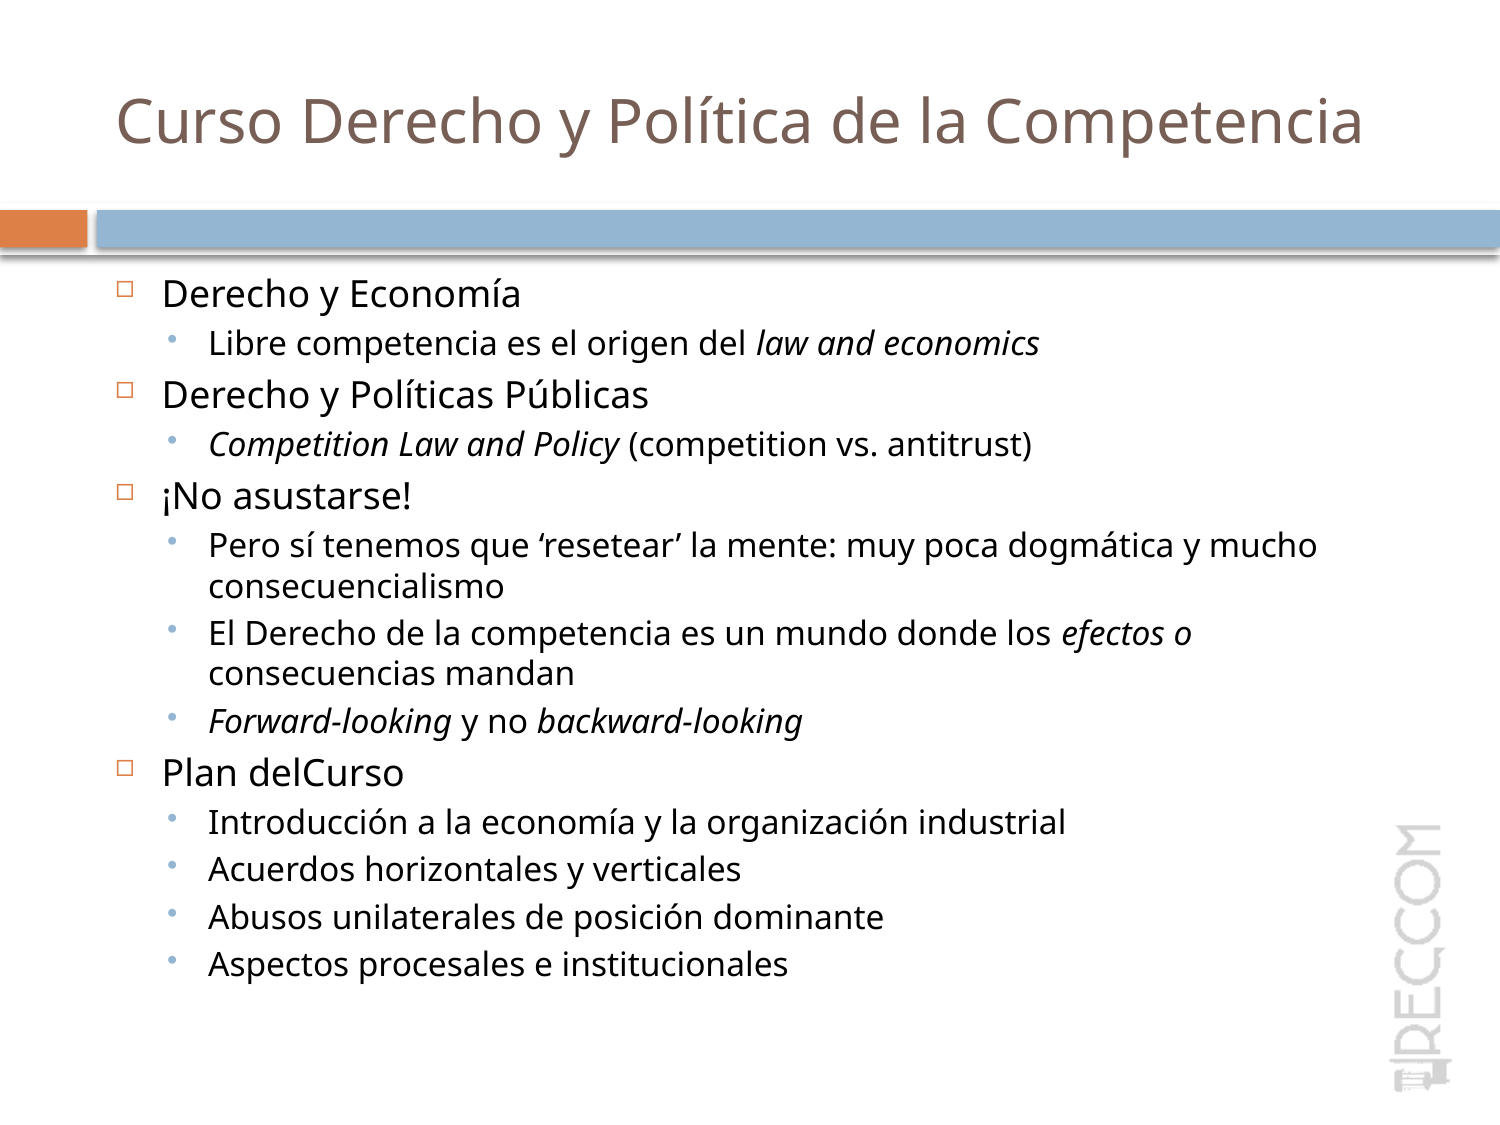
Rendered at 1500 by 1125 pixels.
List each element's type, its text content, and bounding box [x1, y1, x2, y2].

list Derecho y Economía Libre competencia es el origen del law and economics Derecho y Políticas Públicas Competition Law and Policy (competition vs. antitrust) ¡No asustarse! Pero sí tenemos que ‘resetear’ la mente: muy poca dogmática y mucho consecuencialismo El Derecho de la competencia es un mundo donde los efectos o consecuencias mandan Forward-looking y no backward-looking Plan delCurso Introducción a la economía y la organización industrial Acuerdos horizontales y verticales Abusos unilaterales de posición dominante Aspectos procesales e institucionales [100, 262, 1400, 1000]
title Curso Derecho y Política de la Competencia [100, 37, 1438, 200]
